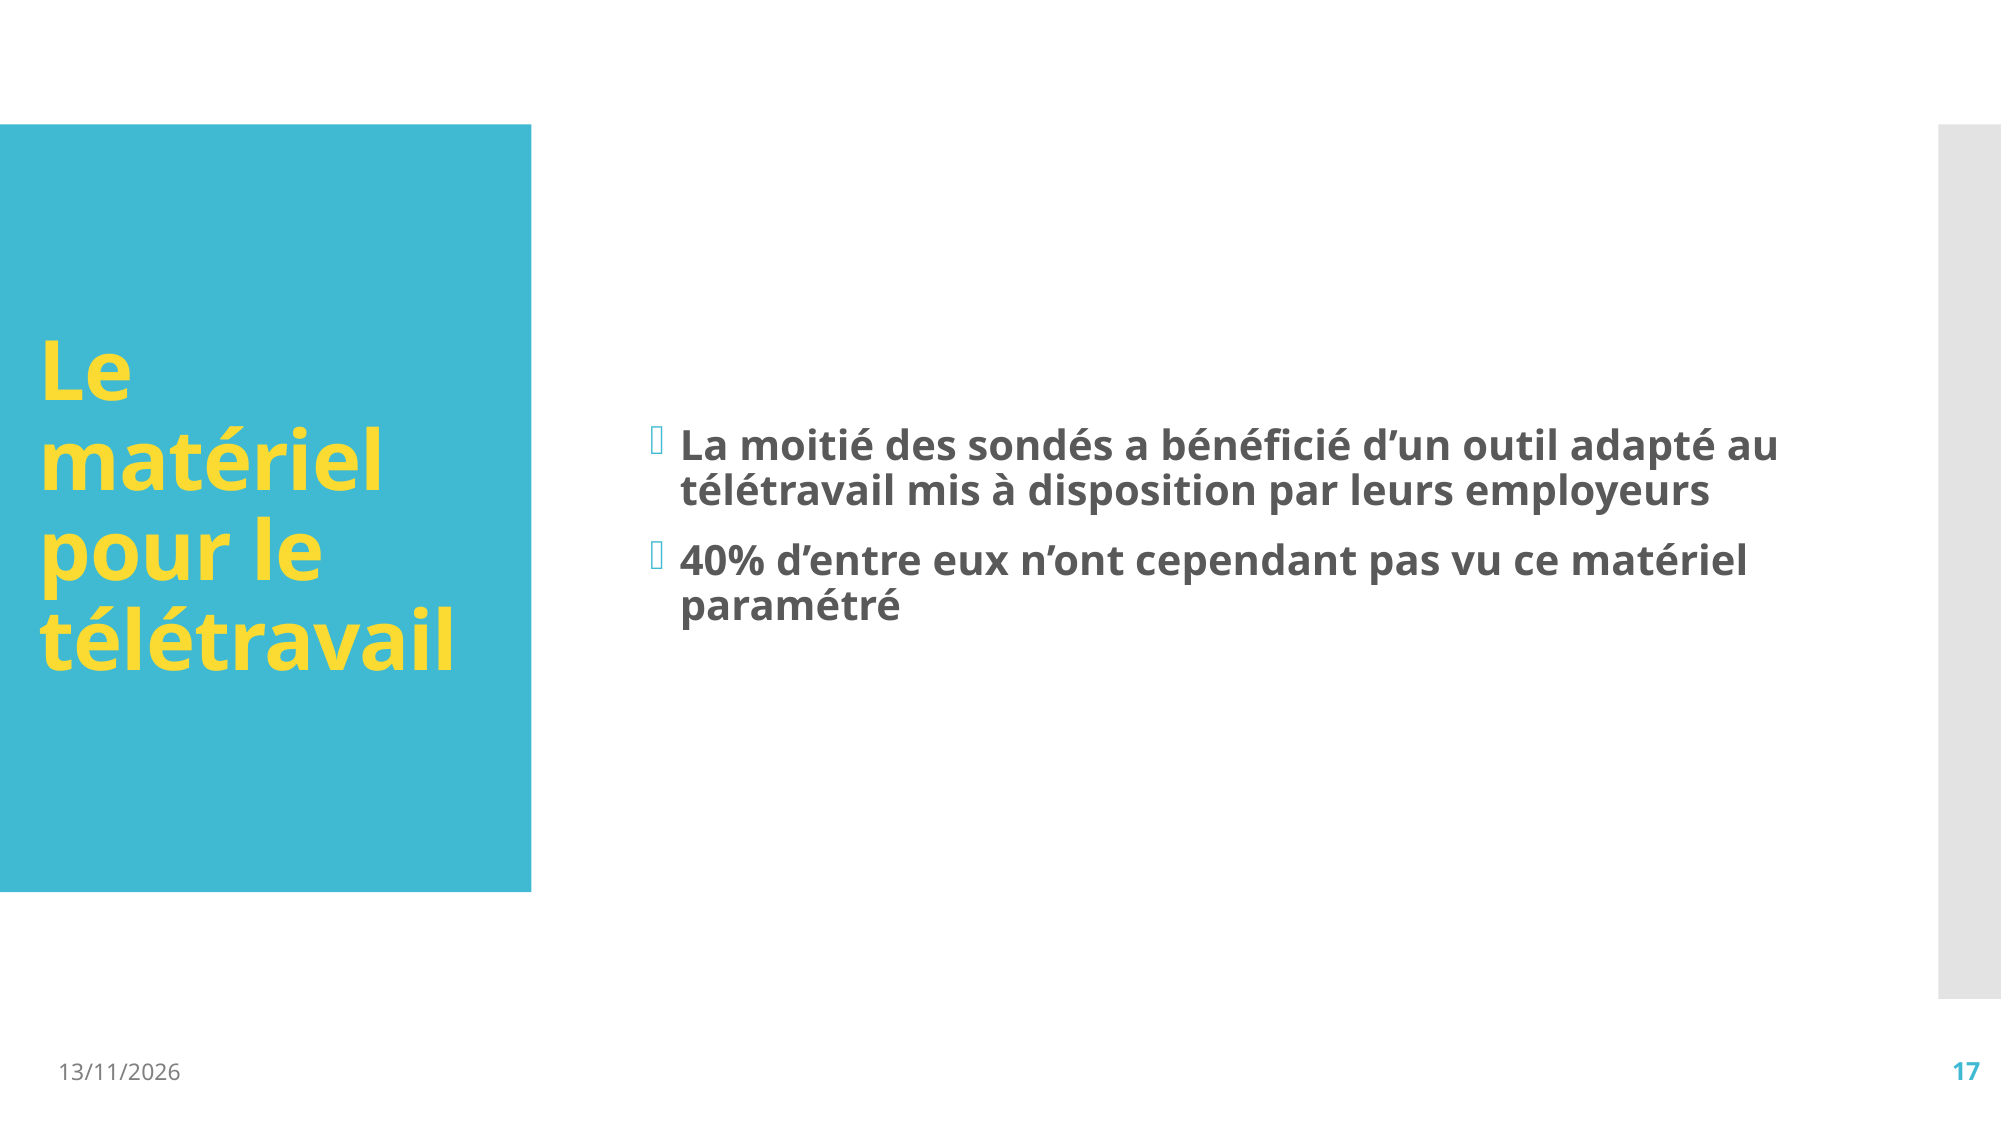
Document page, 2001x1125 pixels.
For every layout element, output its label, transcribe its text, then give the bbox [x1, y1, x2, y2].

list La moitié des sondés a bénéficié d’un outil adapté au télétravail mis à disposition par leurs employeurs 40% d’entre eux n’ont cependant pas vu ce matériel paramétré [634, 141, 1835, 982]
slide_number 17 [1744, 1042, 1996, 1103]
title Le matériel pour le télétravail [23, 130, 508, 886]
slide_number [43, 1042, 493, 1103]
